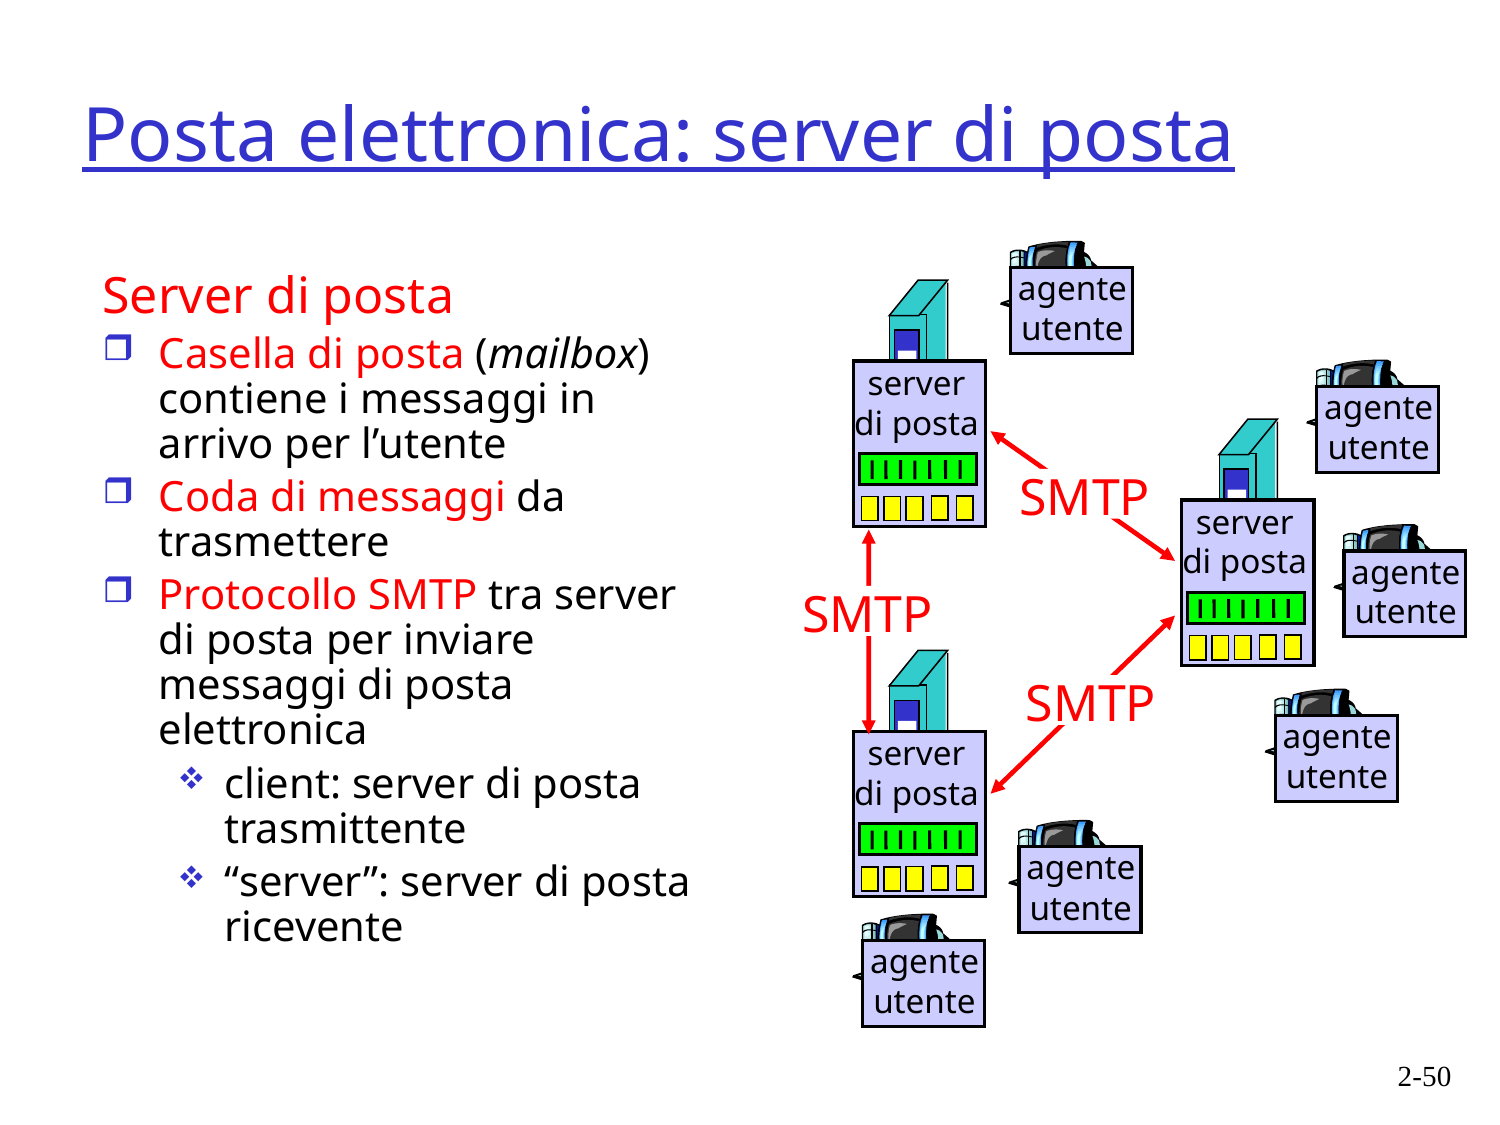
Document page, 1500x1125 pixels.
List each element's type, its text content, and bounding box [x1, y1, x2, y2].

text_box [1333, 523, 1474, 640]
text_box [1264, 687, 1405, 804]
list Server di posta Casella di posta (mailbox) contiene i messaggi in arrivo per l’utente Coda di messaggi da trasmettere Protocollo SMTP tra server di posta per inviare messaggi di posta elettronica client: server di posta trasmittente “server”: server di posta ricevente [87, 262, 734, 1026]
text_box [782, 574, 953, 650]
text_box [1167, 493, 1322, 666]
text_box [1007, 818, 1149, 935]
text_box [999, 748, 1039, 792]
text_box [862, 535, 875, 573]
title Posta elettronica: server di posta [66, 37, 1343, 226]
text_box [999, 432, 1025, 455]
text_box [839, 279, 994, 527]
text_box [1305, 358, 1447, 475]
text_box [1006, 663, 1176, 739]
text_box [851, 912, 993, 1029]
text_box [999, 457, 1170, 533]
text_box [839, 650, 994, 898]
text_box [999, 239, 1140, 356]
slide_number 2-50 [1362, 1049, 1467, 1125]
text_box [1218, 419, 1278, 491]
